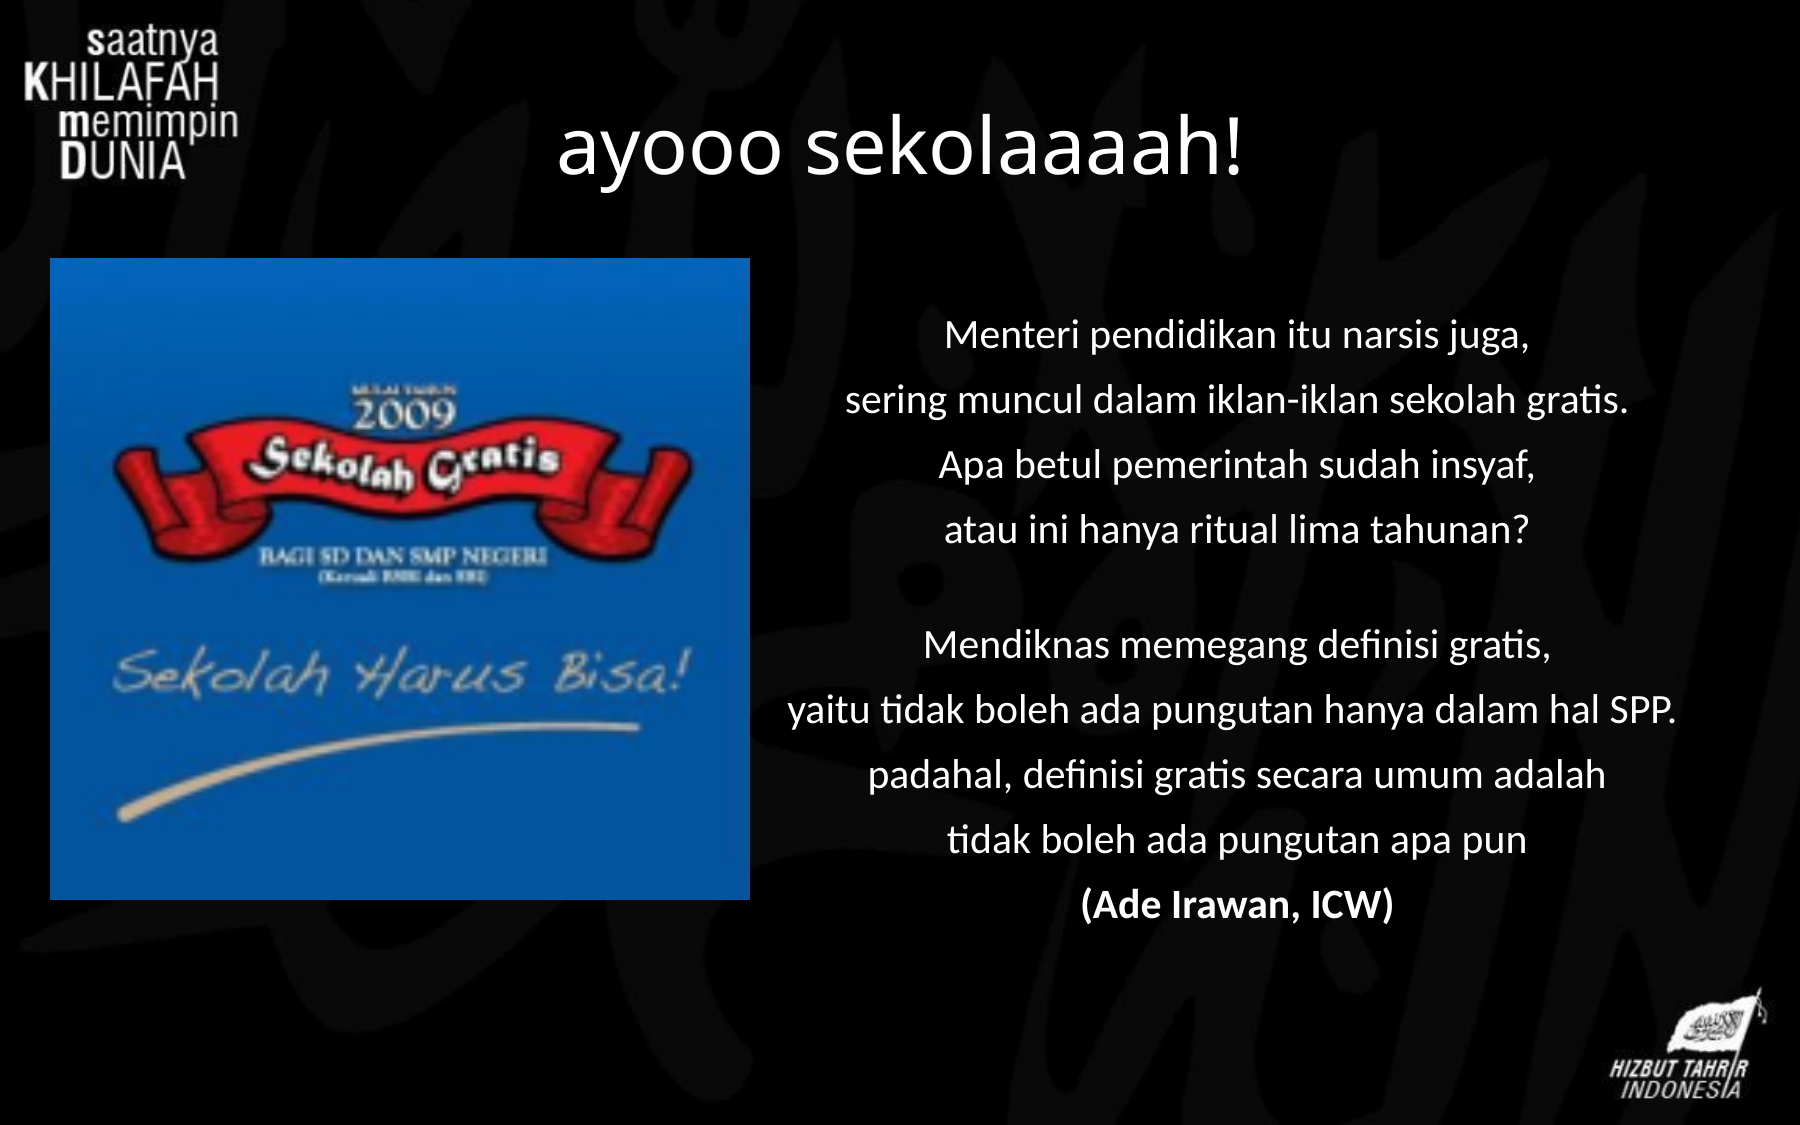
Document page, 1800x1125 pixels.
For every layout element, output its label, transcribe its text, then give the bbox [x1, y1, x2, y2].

picture [0, 0, 1800, 86]
text_box Menteri pendidikan itu narsis juga, sering muncul dalam iklan-iklan sekolah gratis. Apa betul pemerintah sudah insyaf, atau ini hanya ritual lima tahunan? [754, 284, 1800, 560]
picture [0, 200, 1800, 1125]
text_box Mendiknas memegang definisi gratis, yaitu tidak boleh ada pungutan hanya dalam hal SPP. padahal, definisi gratis secara umum adalah tidak boleh ada pungutan apa pun (Ade Irawan, ICW) [674, 594, 1800, 934]
text_box ayooo sekolaaaah! [0, 86, 1800, 200]
